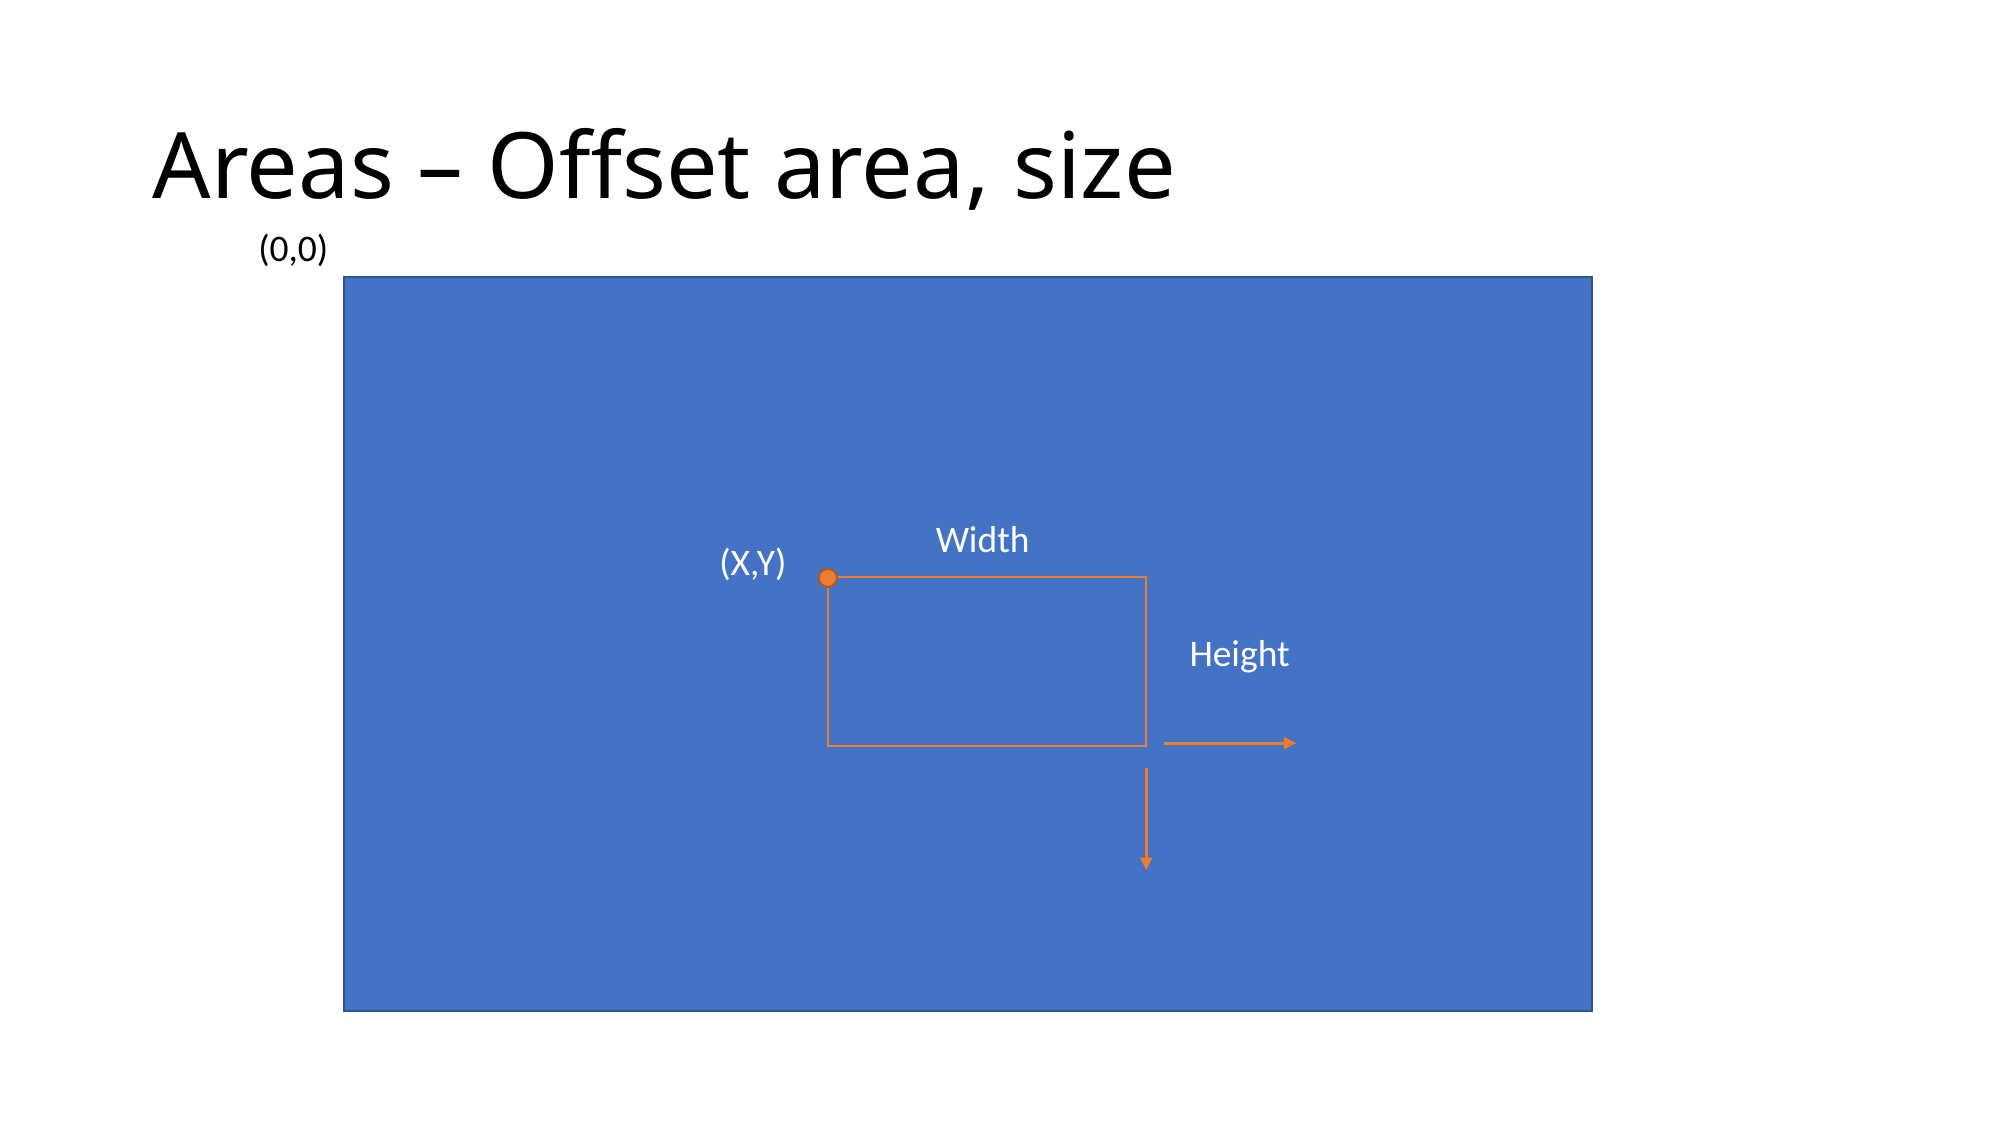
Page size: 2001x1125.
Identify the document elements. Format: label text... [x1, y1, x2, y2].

text_box [817, 567, 839, 589]
text_box [827, 576, 1147, 747]
title Areas – Offset area, size [137, 59, 1863, 278]
text_box (0,0) [243, 216, 344, 277]
text_box Height [1174, 621, 1305, 682]
text_box [343, 276, 1593, 1012]
text_box (X,Y) [704, 530, 802, 591]
text_box Width [921, 508, 1045, 568]
